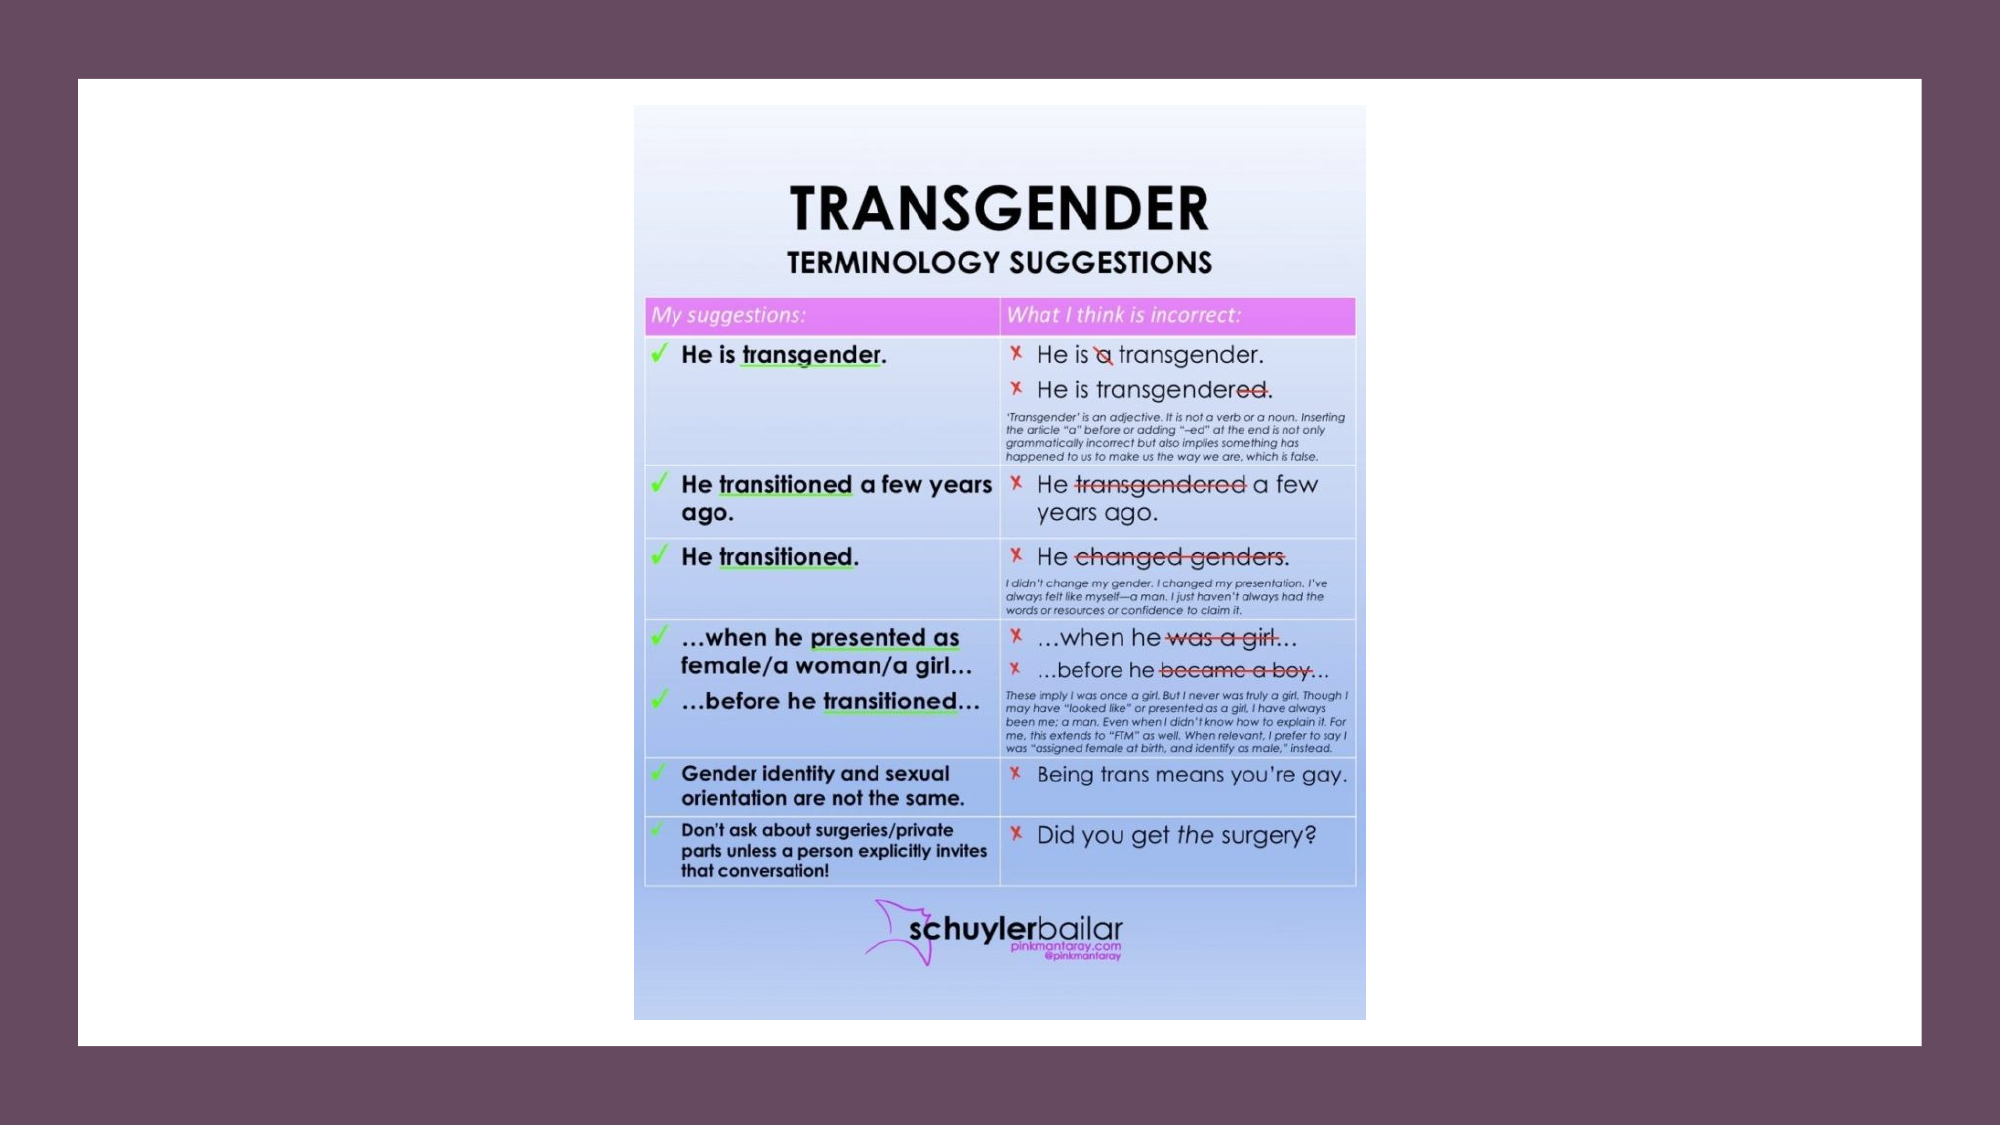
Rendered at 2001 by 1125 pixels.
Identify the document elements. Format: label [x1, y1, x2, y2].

text_box [77, 78, 1923, 1047]
text_box [0, 0, 2000, 1125]
list [634, 105, 1366, 1020]
